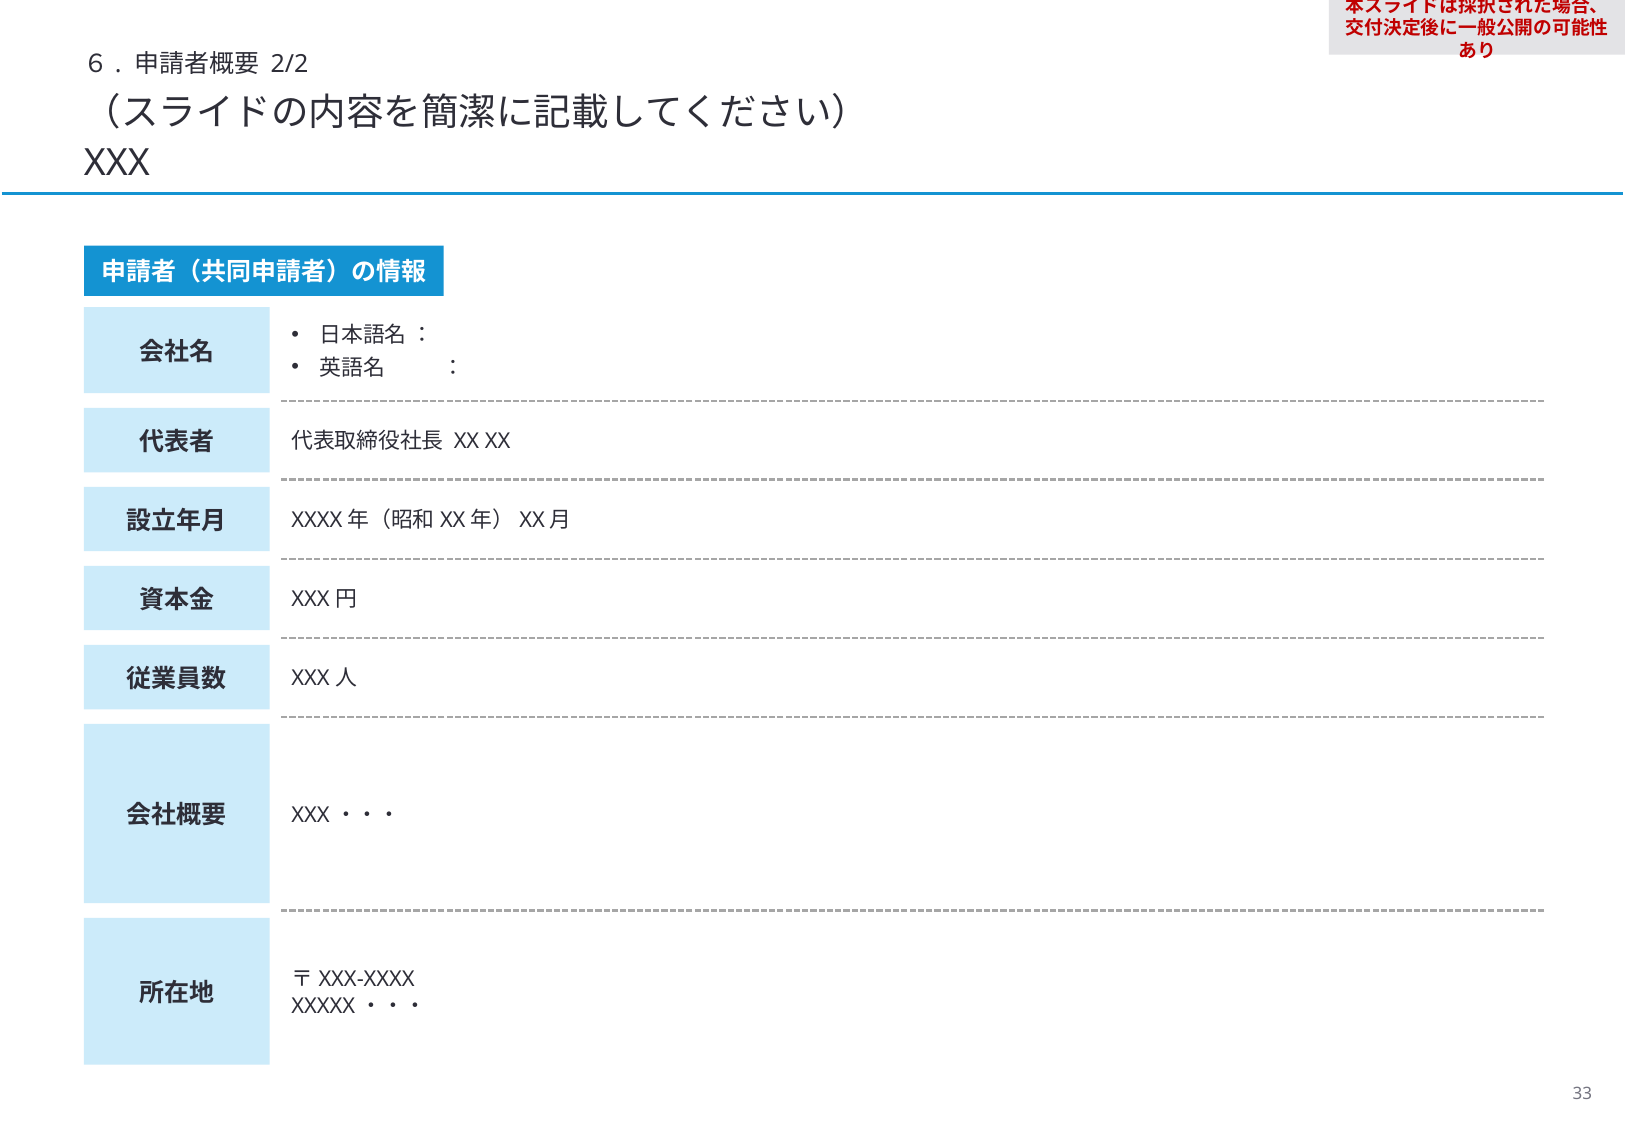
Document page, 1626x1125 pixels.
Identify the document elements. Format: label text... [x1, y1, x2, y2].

text_box XXXX年（昭和XX年）XX月 [279, 486, 1542, 552]
text_box 本スライドは採択された場合、交付決定後に一般公開の可能性あり [1328, 0, 1625, 55]
text_box XXX・・・ [279, 723, 1542, 904]
text_box 代表取締役社長 XX XX [279, 407, 1542, 473]
text_box 設立年月 [83, 486, 270, 552]
list （スライドの内容を簡潔に記載してください） XXX [84, 83, 1543, 183]
text_box XXX人 [279, 644, 1542, 710]
text_box 従業員数 [83, 644, 270, 710]
text_box 所在地 [83, 917, 270, 1065]
text_box 日本語名 ： 英語名 ： [279, 306, 1542, 394]
text_box 会社名 [83, 306, 270, 394]
text_box 申請者（共同申請者）の情報 [83, 245, 445, 297]
text_box 〒XXX-XXXX XXXXX・・・ [279, 917, 1542, 1065]
text_box XXX円 [279, 565, 1542, 631]
text_box 会社概要 [83, 723, 270, 904]
list ６. 申請者概要 2/2 [84, 40, 1543, 82]
text_box 資本金 [83, 565, 270, 631]
text_box 代表者 [83, 407, 270, 473]
